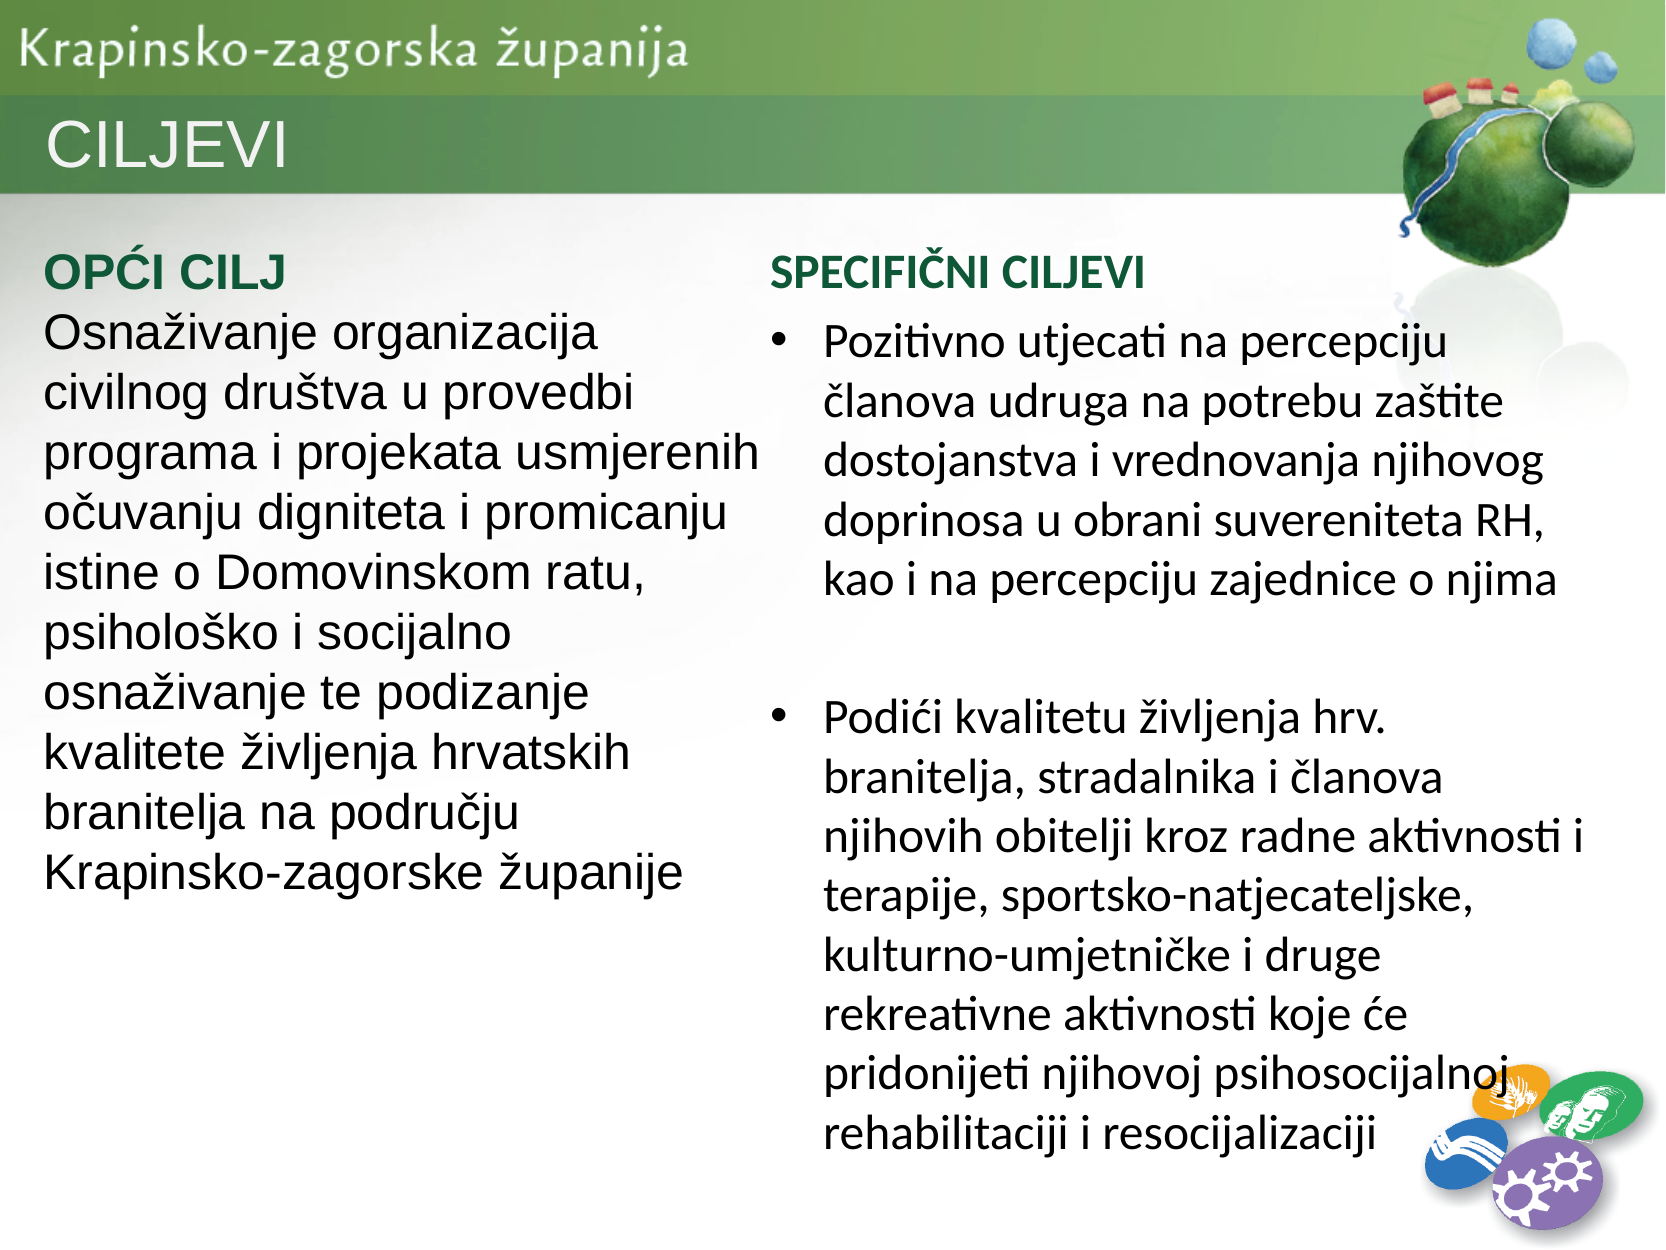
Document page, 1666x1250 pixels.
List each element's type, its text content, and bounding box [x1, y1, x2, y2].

text_box OPĆI CILJ Osnaživanje organizacija civilnog društva u provedbi programa i projekata usmjerenih očuvanju digniteta i promicanju istine o Domovinskom ratu, psihološko i socijalno osnaživanje te podizanje kvalitete življenja hrvatskih branitelja na području Krapinsko-zagorske županije [28, 231, 755, 907]
picture [0, 0, 1666, 1250]
text_box SPECIFIČNI CILJEVI Pozitivno utjecati na percepciju članova udruga na potrebu zaštite dostojanstva i vrednovanja njihovog doprinosa u obrani suvereniteta RH, kao i na percepciju zajednice o njima Podići kvalitetu življenja hrv. branitelja, stradalnika i članova njihovih obitelji kroz radne aktivnosti i terapije, sportsko-natjecateljske, kulturno-umjetničke i druge rekreativne aktivnosti koje će pridonijeti njihovoj psihosocijalnoj rehabilitaciji i resocijalizaciji [755, 231, 1608, 1191]
list CILJEVI [28, 91, 1632, 1220]
